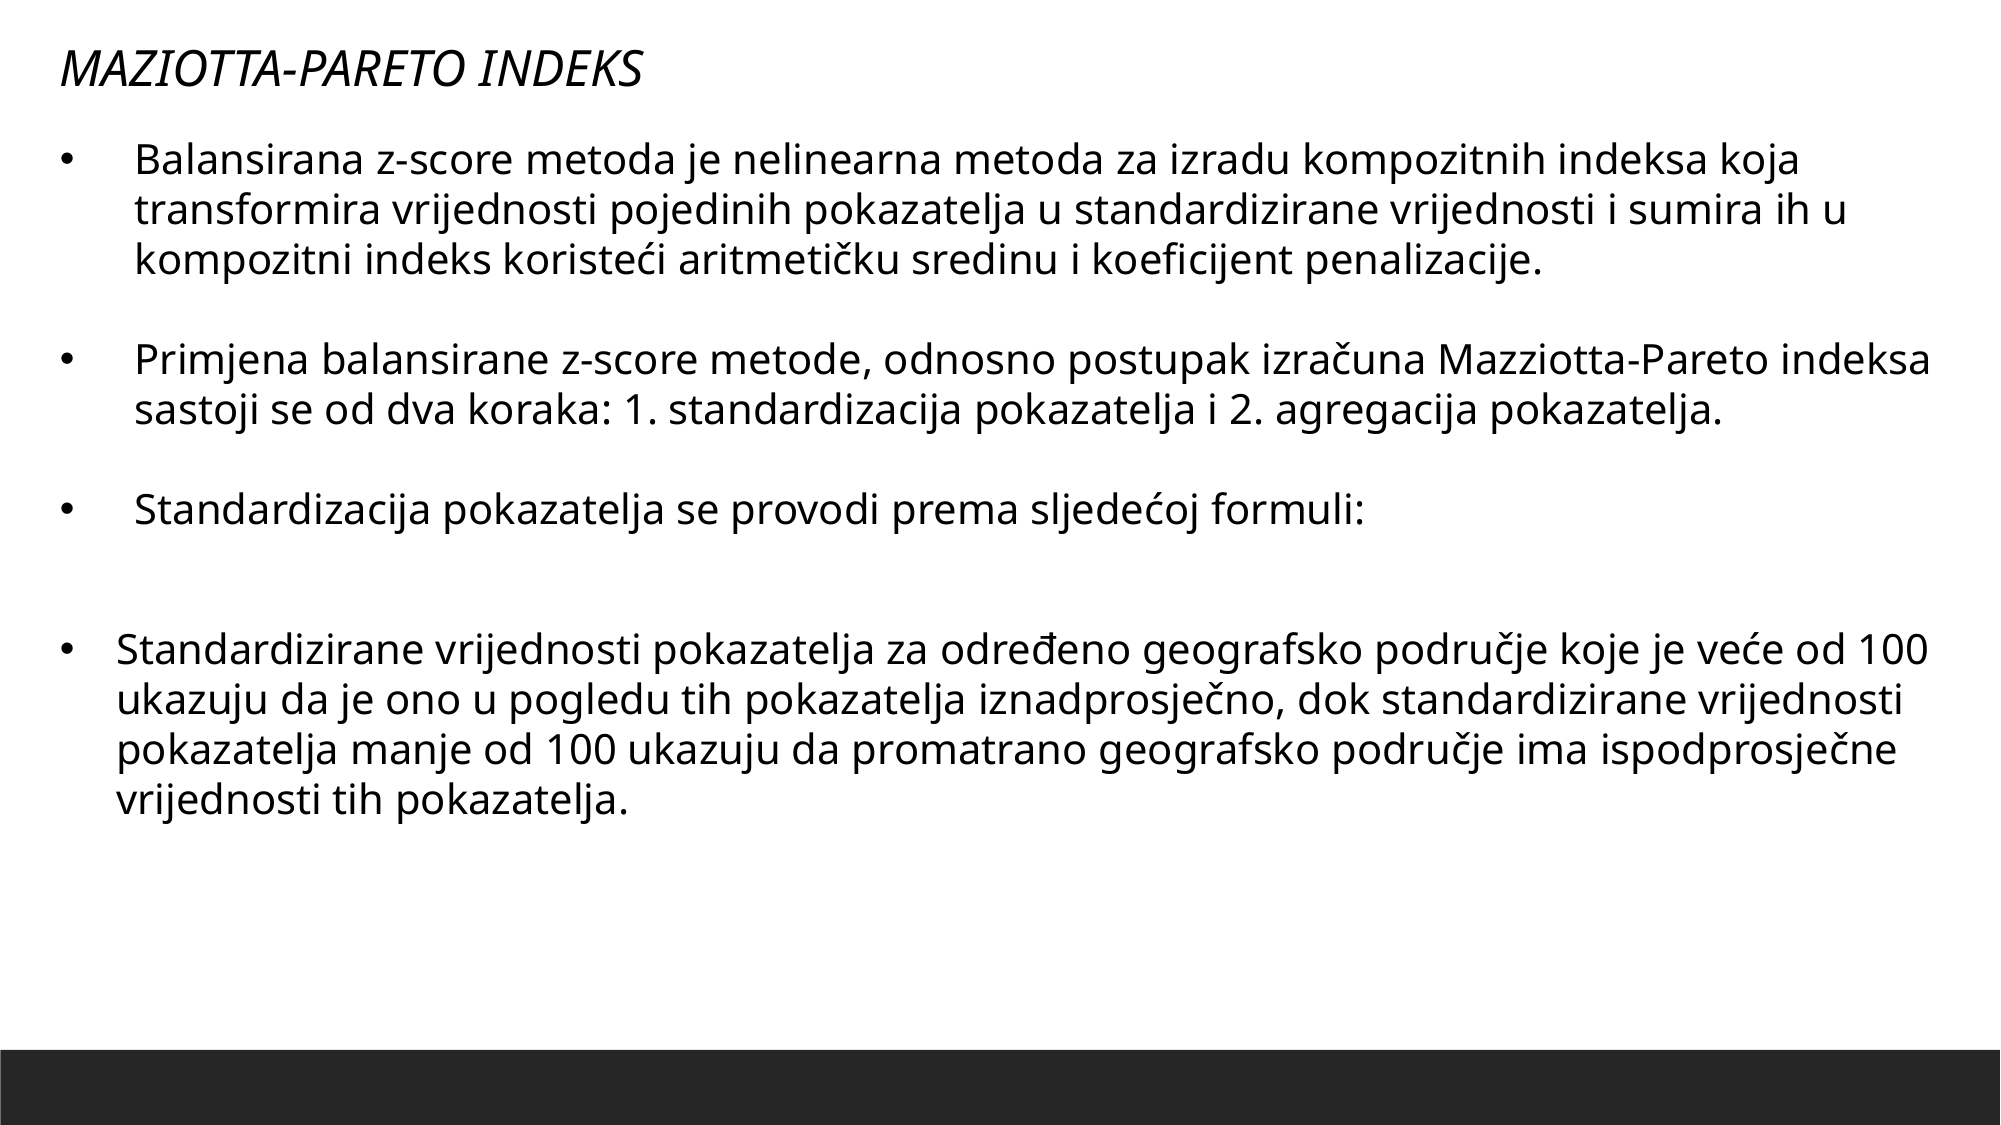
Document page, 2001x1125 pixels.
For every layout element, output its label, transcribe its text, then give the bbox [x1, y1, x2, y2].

text_box MAZIOTTA-PARETO INDEKS [45, 29, 1971, 104]
